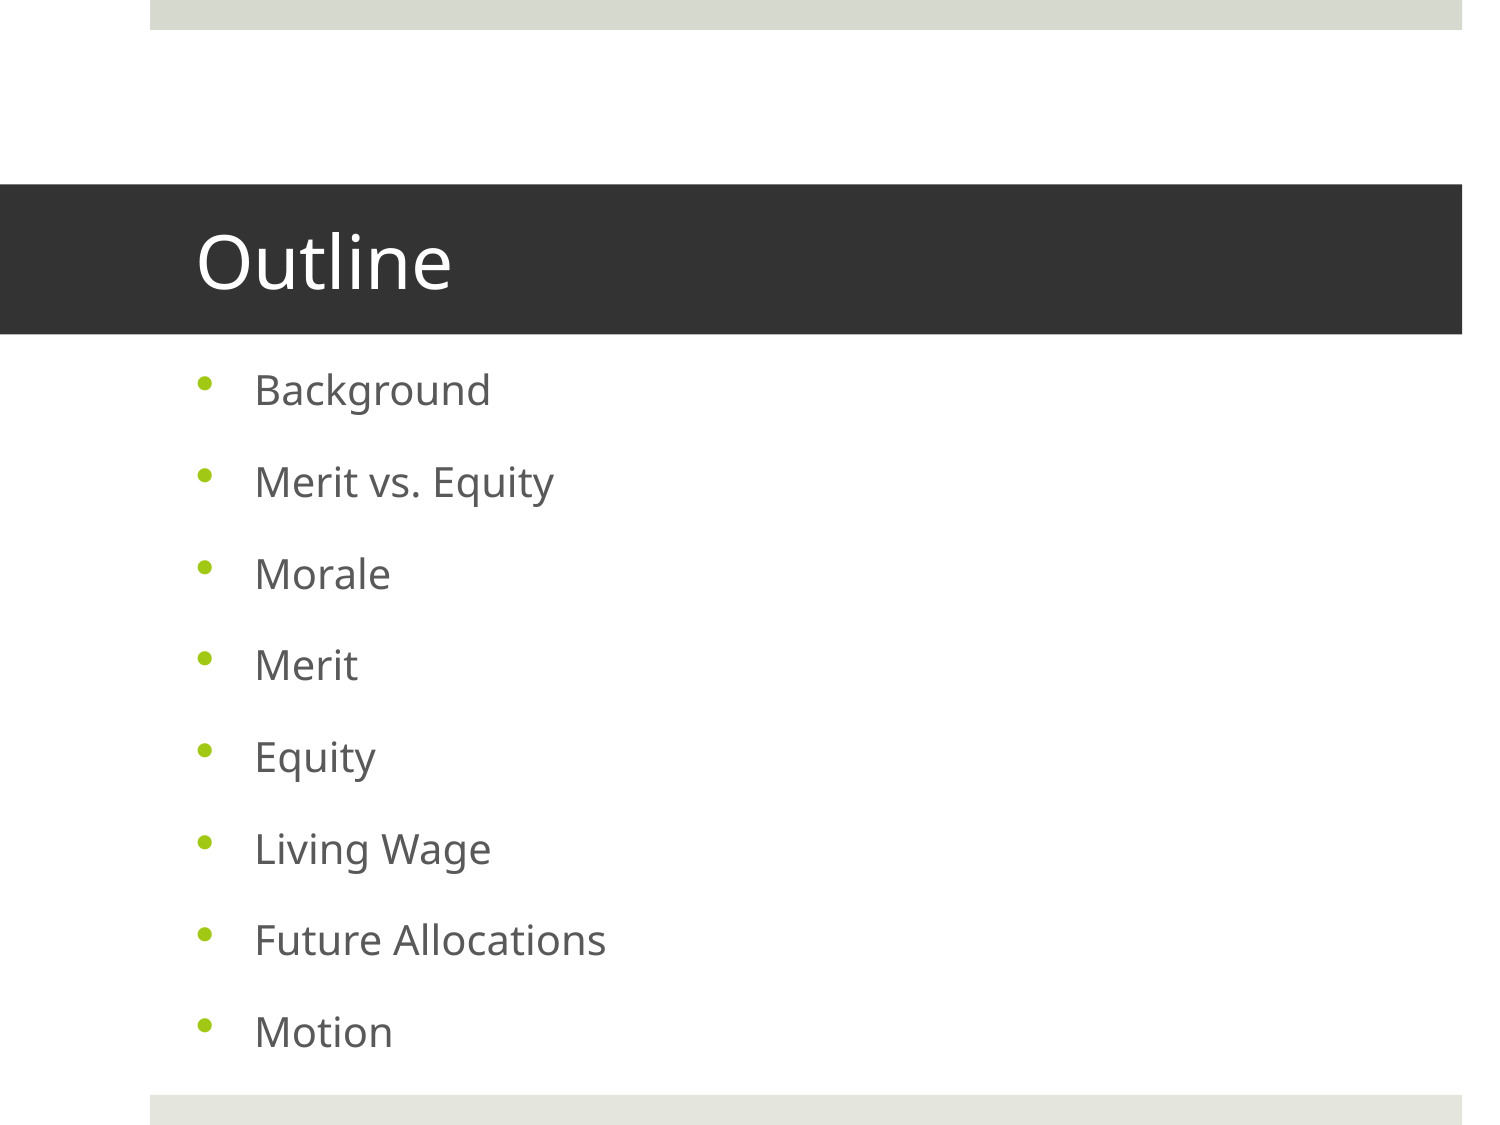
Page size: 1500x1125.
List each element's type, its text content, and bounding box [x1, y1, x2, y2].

title Outline [0, 184, 1463, 335]
list Background Merit vs. Equity Morale Merit Equity Living Wage Future Allocations Motion [182, 356, 1432, 1077]
